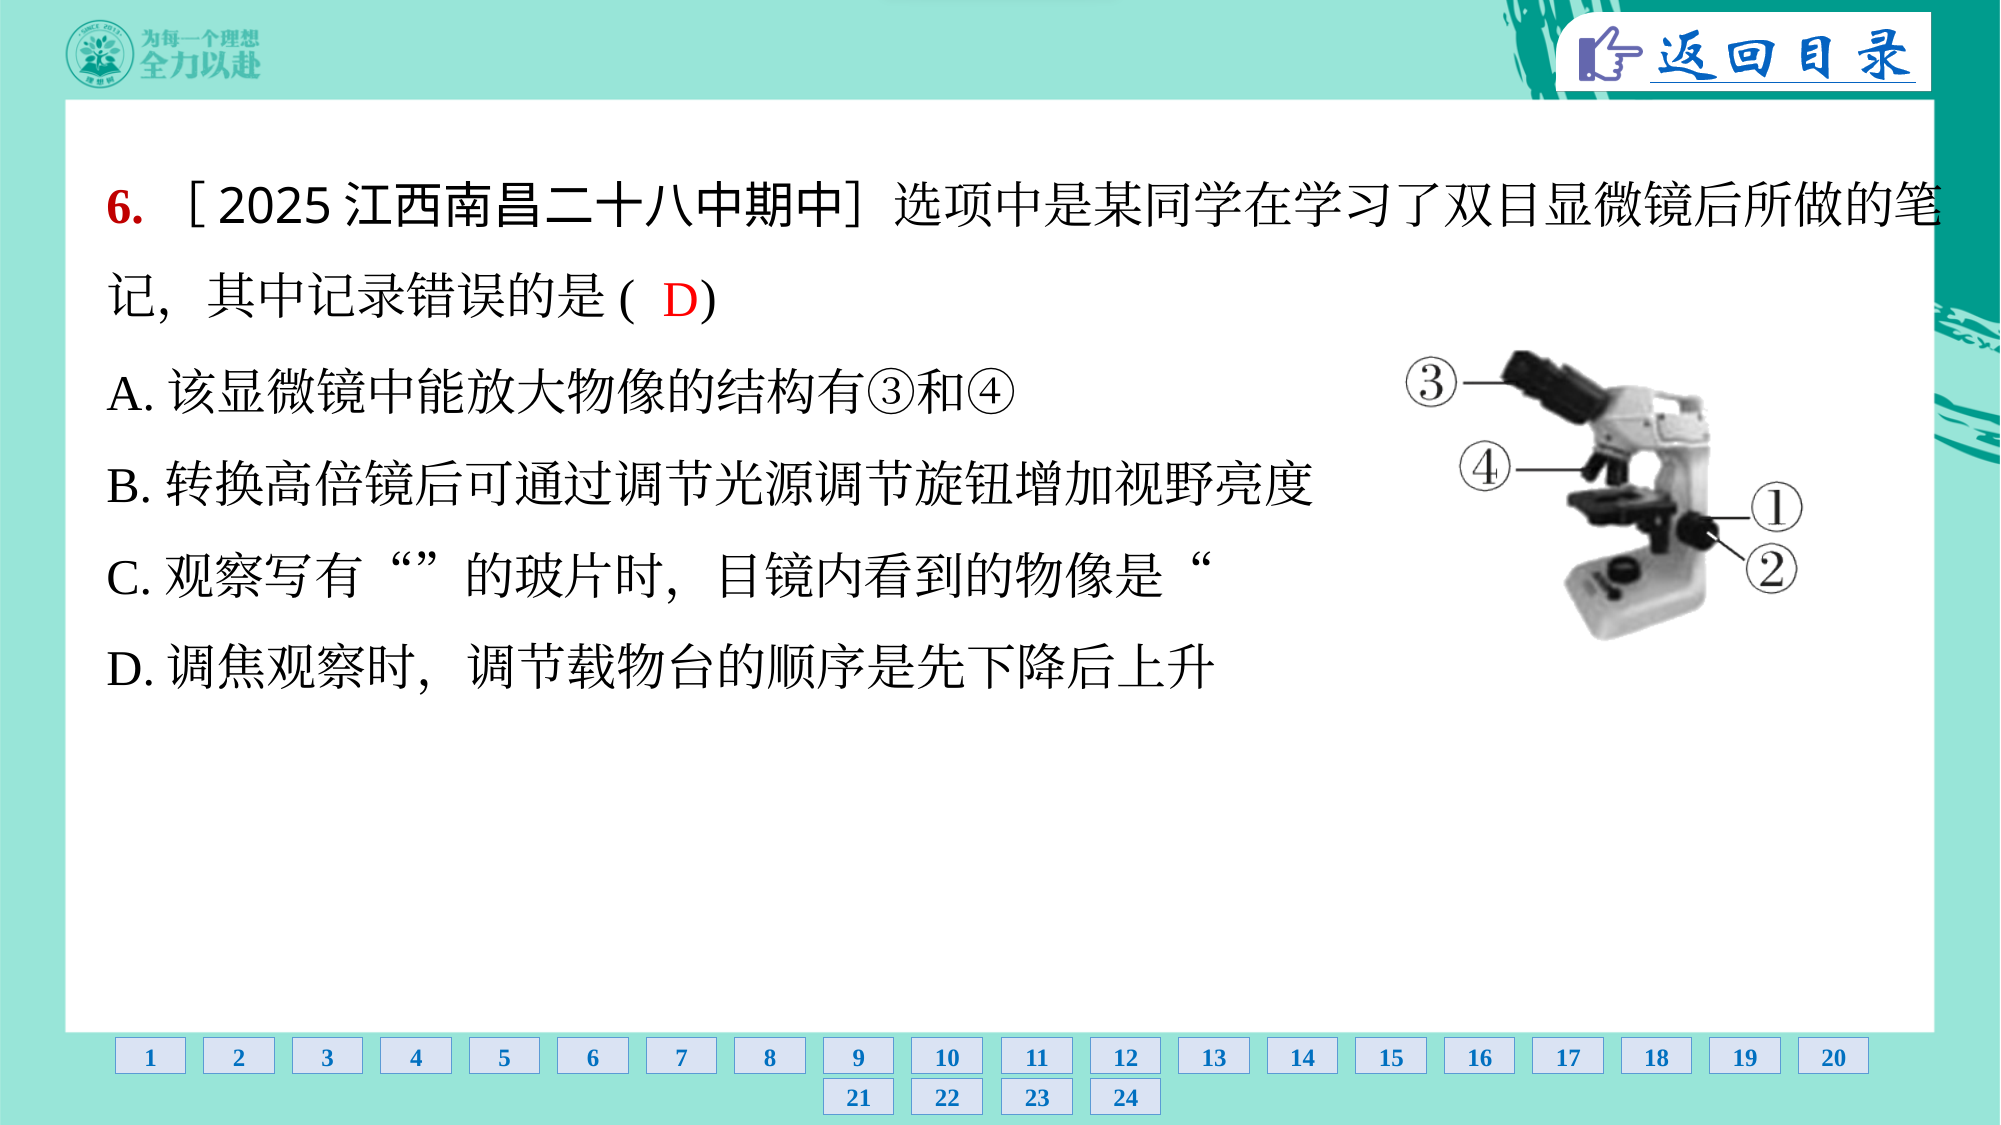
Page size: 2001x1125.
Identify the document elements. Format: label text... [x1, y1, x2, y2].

text_box 6.［2025江西南昌二十八中期中］选项中是某同学在学习了双目显微镜后所做的笔 记，其中记录错误的是( ) [106, 141, 1895, 325]
picture [0, 0, 2000, 1125]
text_box D [644, 234, 717, 327]
